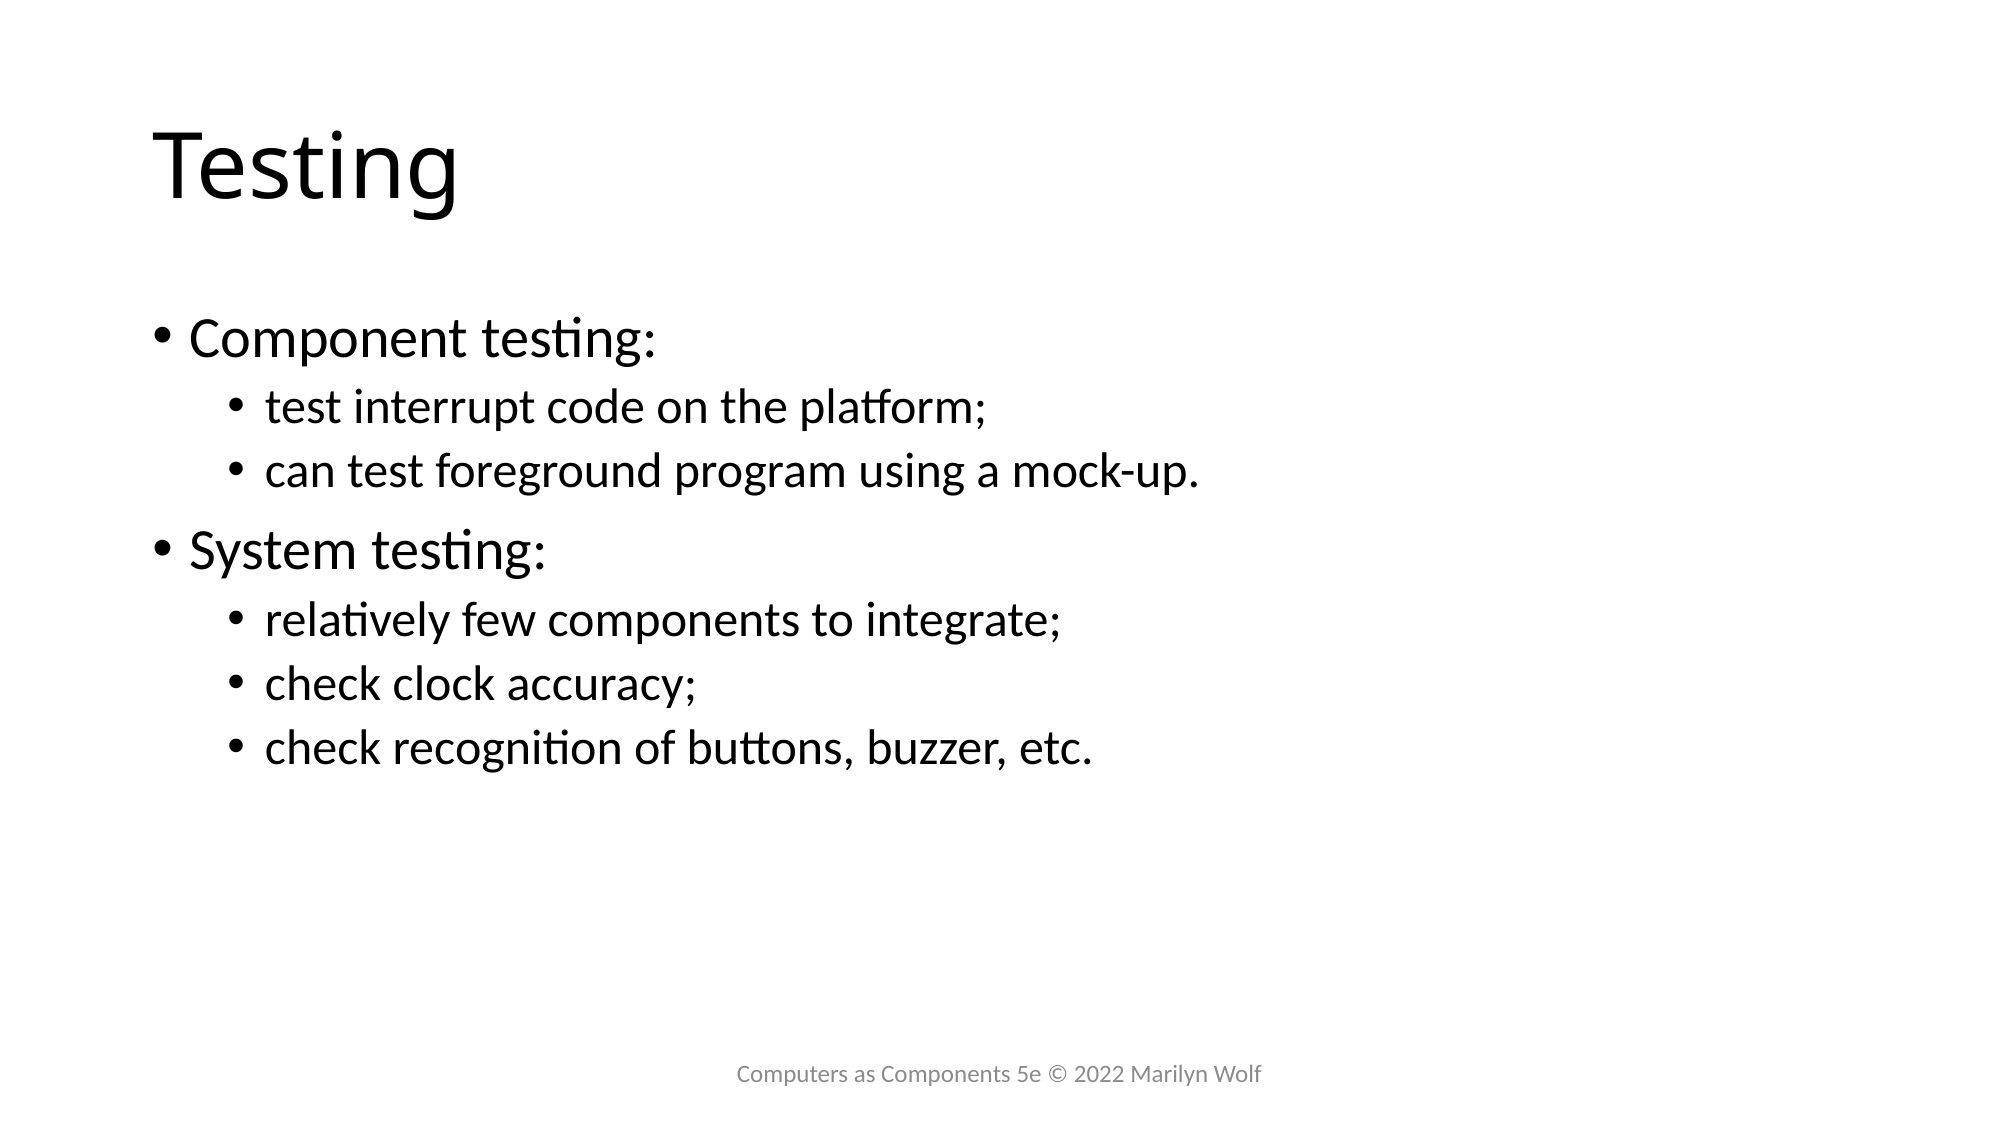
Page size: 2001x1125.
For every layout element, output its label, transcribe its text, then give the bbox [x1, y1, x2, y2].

title Testing [137, 59, 1863, 278]
list Component testing: test interrupt code on the platform; can test foreground program using a mock-up. System testing: relatively few components to integrate; check clock accuracy; check recognition of buttons, buzzer, etc. [137, 299, 1863, 1014]
footer Computers as Components 5e © 2022 Marilyn Wolf [662, 1042, 1338, 1103]
